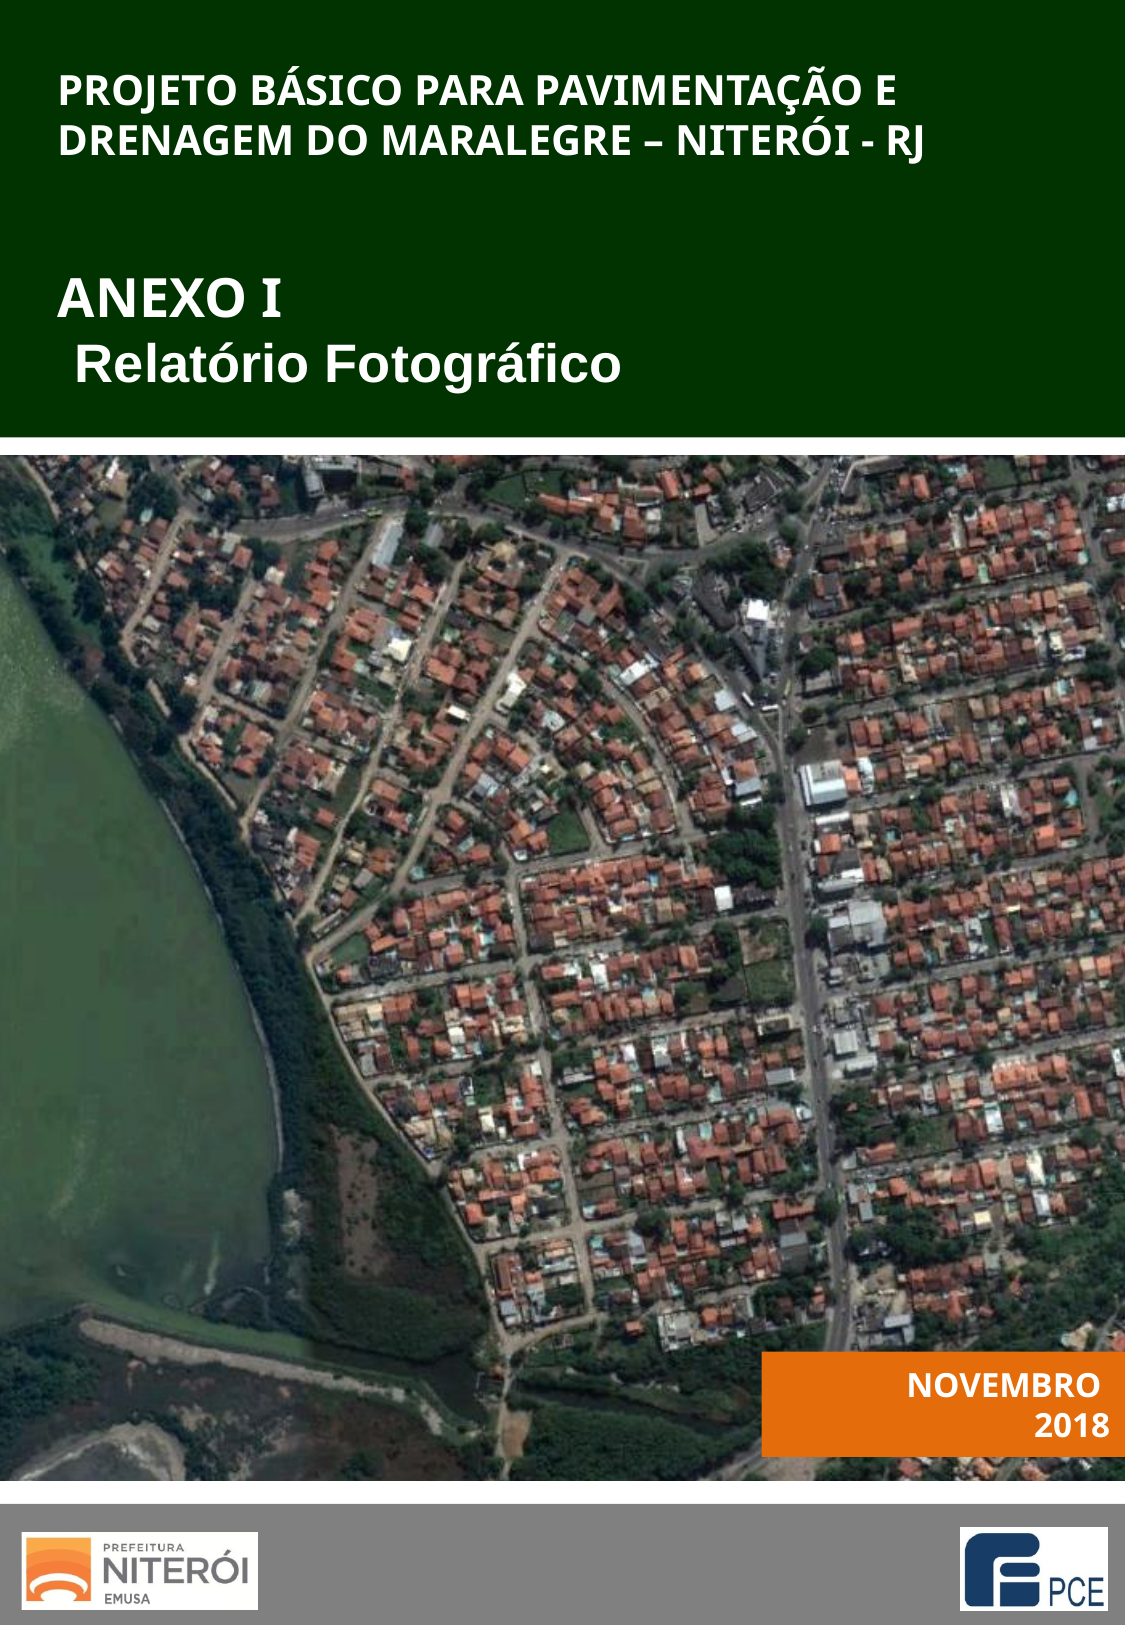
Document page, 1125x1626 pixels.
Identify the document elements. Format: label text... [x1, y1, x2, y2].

text_box [0, 1502, 1125, 1625]
text_box PROJETO BÁSICO PARA PAVIMENTAÇÃO E DRENAGEM DO MARALEGRE – NITERÓI - RJ ANEXO I Relatório Fotográfico [0, 0, 1125, 439]
picture [21, 1532, 259, 1610]
picture [0, 455, 1125, 1481]
picture [960, 1527, 1109, 1611]
